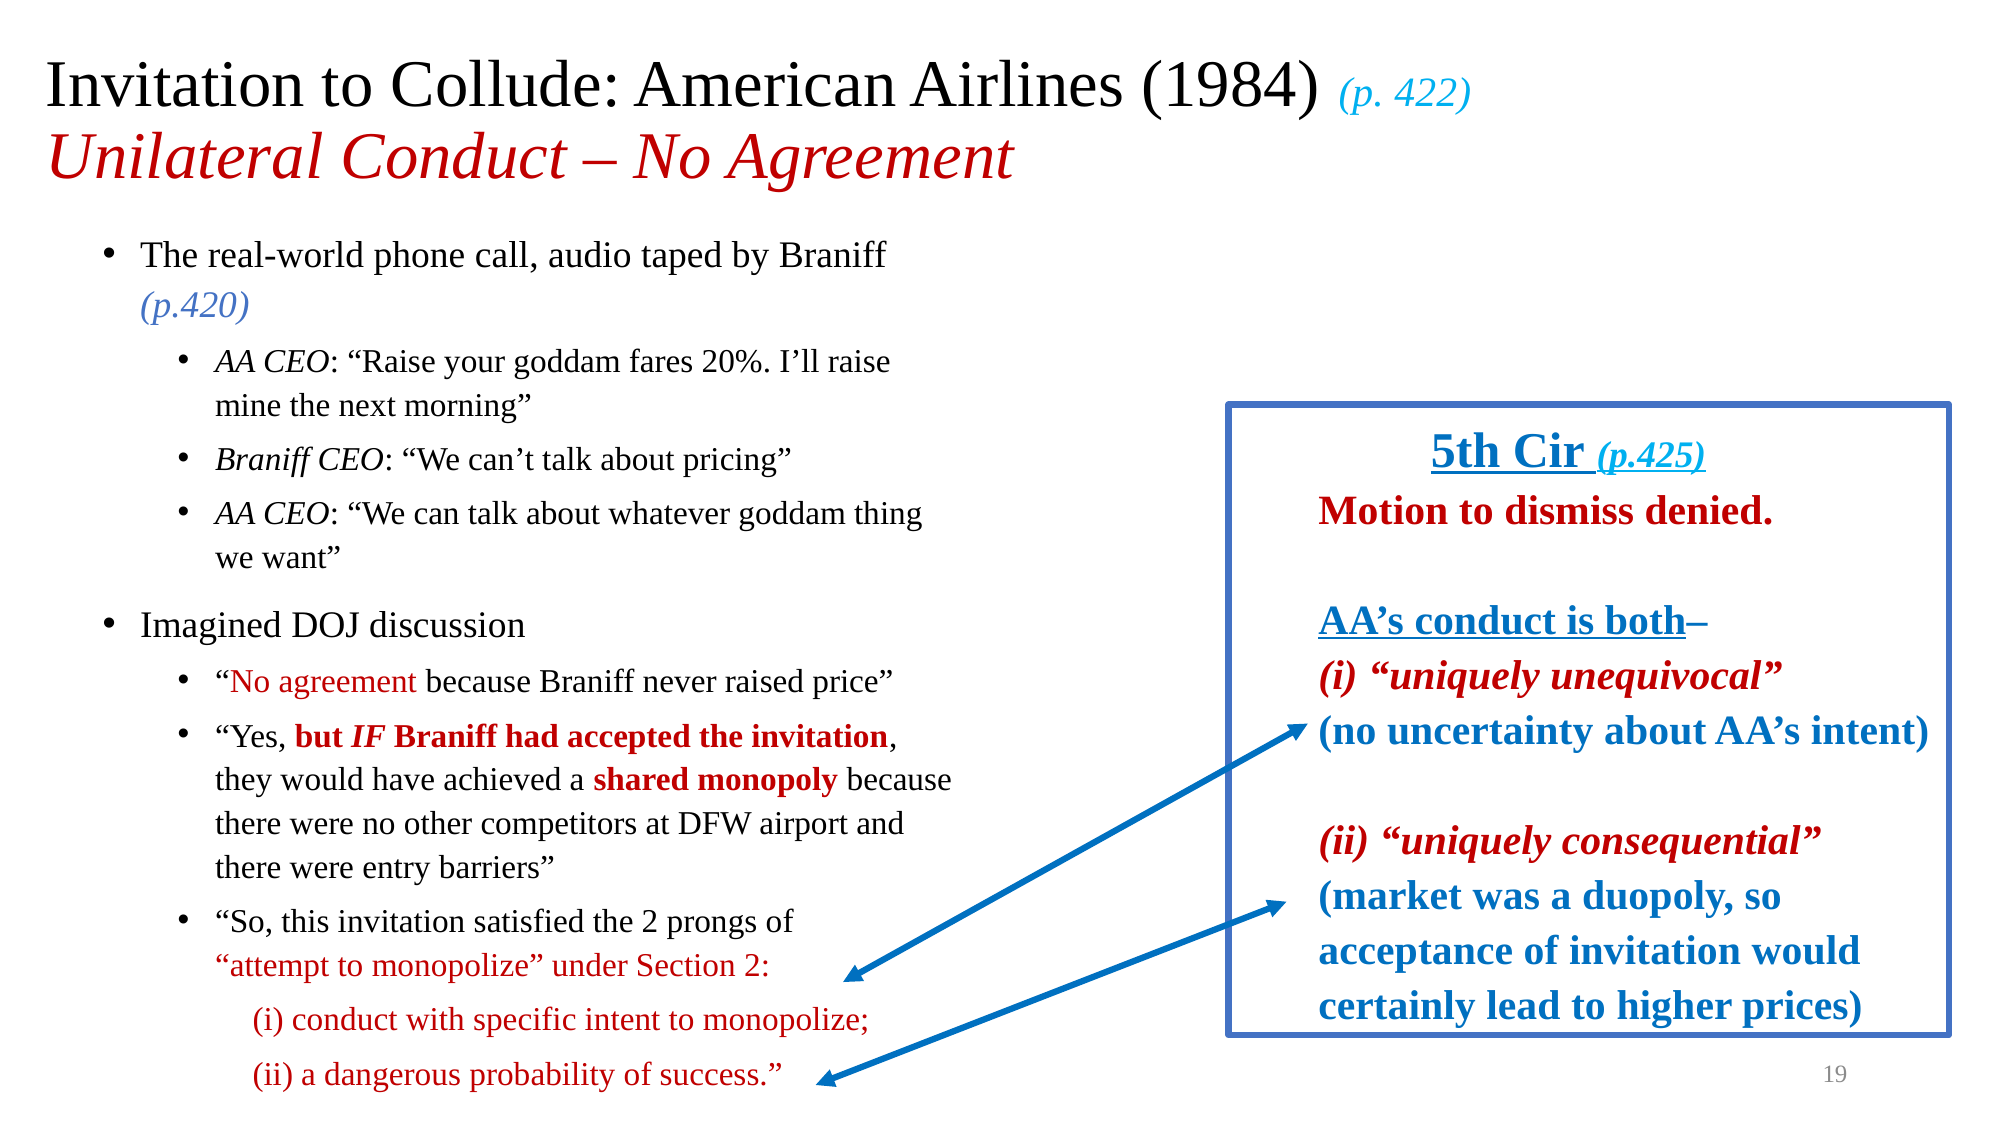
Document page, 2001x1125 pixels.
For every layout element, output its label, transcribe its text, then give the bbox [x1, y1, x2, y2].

text_box 5th Cir (p.425) Motion to dismiss denied. AA’s conduct is both– (i) “uniquely unequivocal” (no uncertainty about AA’s intent) (ii) “uniquely consequential” (market was a duopoly, so acceptance of invitation would certainly lead to higher prices) [1228, 404, 1949, 1036]
list The real-world phone call, audio taped by Braniff (p.420) AA CEO: “Raise your goddam fares 20%. I’ll raise mine the next morning” Braniff CEO: “We can’t talk about pricing” AA CEO: “We can talk about whatever goddam thing we want” Imagined DOJ discussion “No agreement because Braniff never raised price” “Yes, but IF Braniff had accepted the invitation, they would have achieved a shared monopoly because there were no other competitors at DFW airport and there were entry barriers” “So, this invitation satisfied the 2 prongs of “attempt to monopolize” under Section 2: (i) conduct with specific intent to monopolize; (ii) a dangerous probability of success.” [87, 218, 977, 1103]
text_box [843, 723, 1308, 983]
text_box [815, 901, 1287, 1085]
title Invitation to Collude: American Airlines (1984) (p. 422) Unilateral Conduct – No Agreement [30, 12, 1846, 230]
slide_number 19 [1412, 1042, 1863, 1103]
